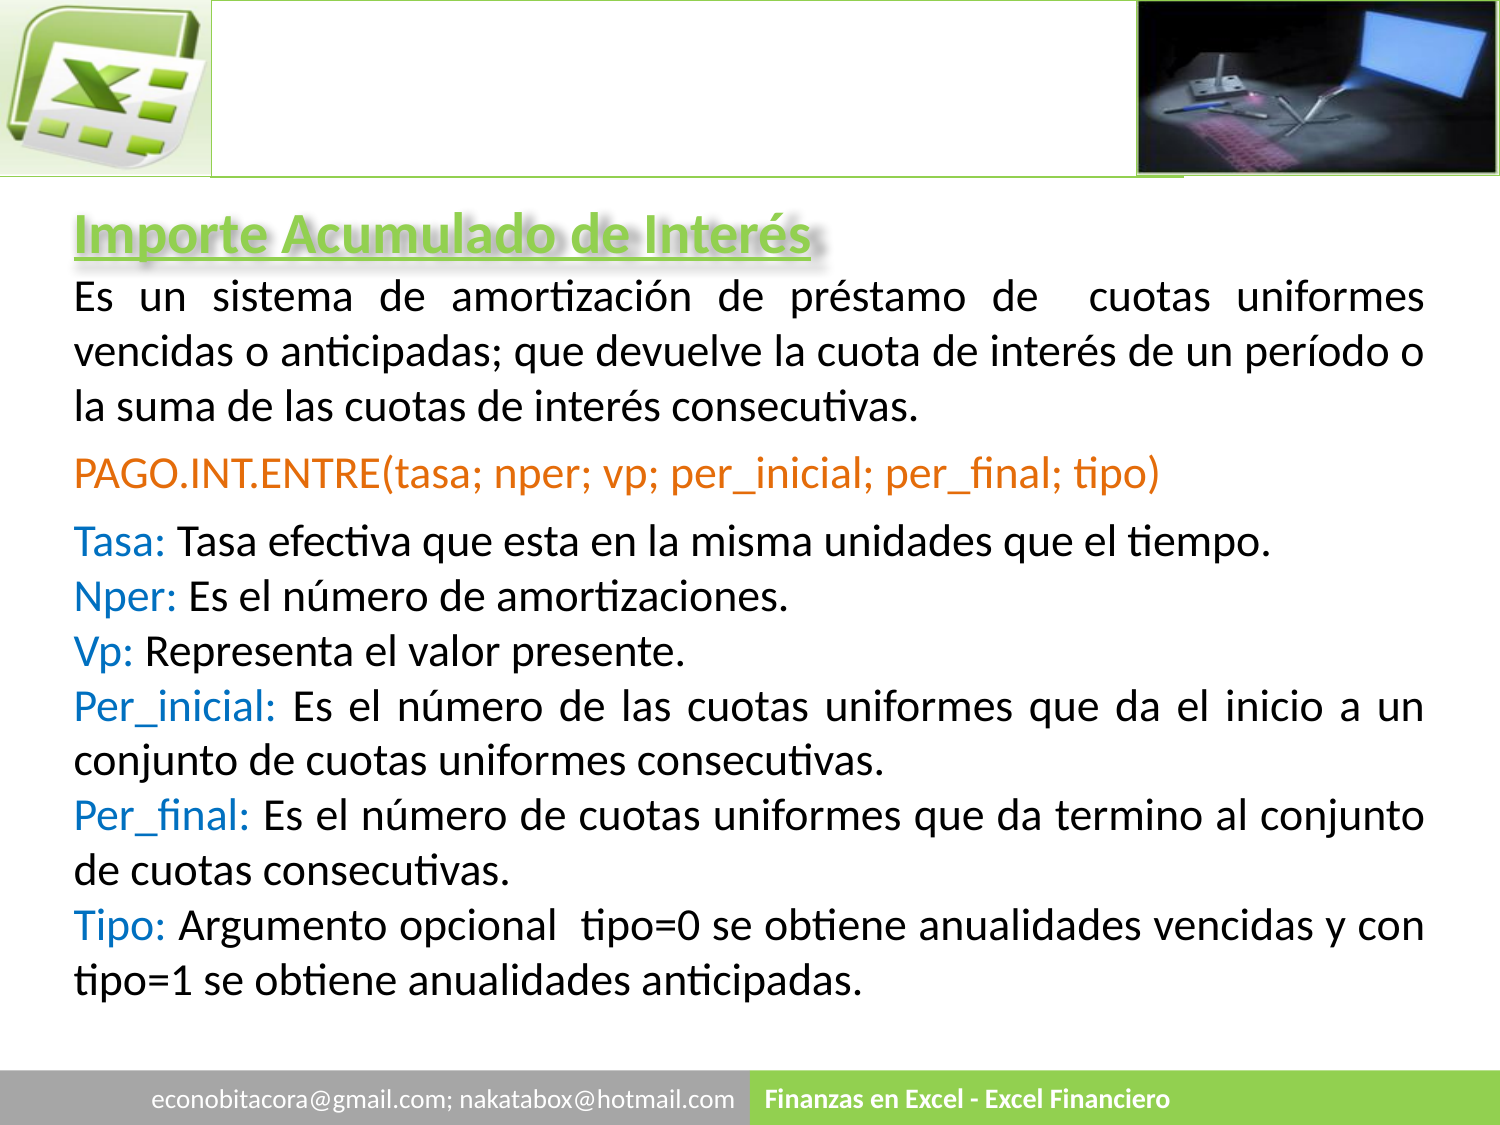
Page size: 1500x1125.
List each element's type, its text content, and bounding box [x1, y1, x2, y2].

text_box [212, 0, 1134, 178]
picture [0, 0, 212, 177]
subtitle Importe Acumulado de Interés [58, 187, 926, 257]
text_box Es un sistema de amortización de préstamo de cuotas uniformes vencidas o anticipadas; que devuelve la cuota de interés de un período o la suma de las cuotas de interés consecutivas. PAGO.INT.ENTRE(tasa; nper; vp; per_inicial; per_final; tipo) Tasa: Tasa efectiva que esta en la misma unidades que el tiempo. Nper: Es el número de amortizaciones. Vp: Representa el valor presente. Per_inicial: Es el número de las cuotas uniformes que da el inicio a un conjunto de cuotas uniformes consecutivas. Per_final: Es el número de cuotas uniformes que da termino al conjunto de cuotas consecutivas. Tipo: Argumento opcional tipo=0 se obtiene anualidades vencidas y con tipo=1 se obtiene anualidades anticipadas. [58, 257, 1442, 1043]
picture [1136, 0, 1500, 177]
text_box econobitacora@gmail.com; nakatabox@hotmail.com [0, 1070, 749, 1125]
text_box Finanzas en Excel - Excel Financiero [749, 1070, 1500, 1125]
